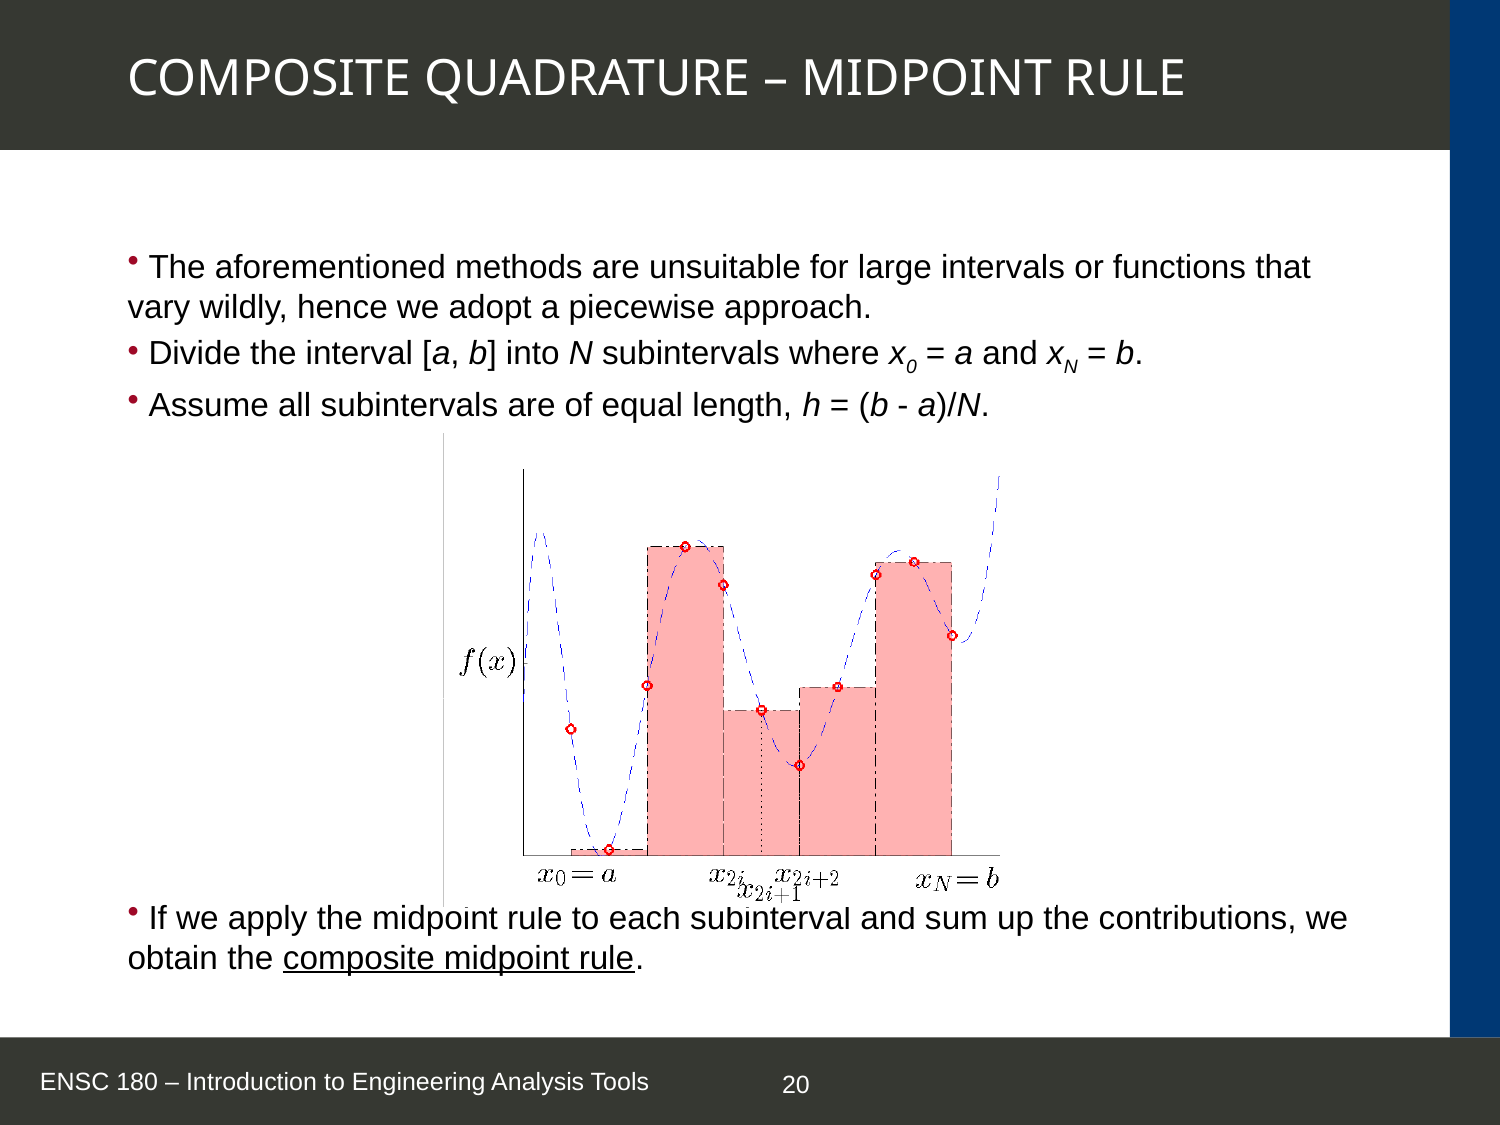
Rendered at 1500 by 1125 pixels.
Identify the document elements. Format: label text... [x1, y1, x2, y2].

list The aforementioned methods are unsuitable for large intervals or functions that vary wildly, hence we adopt a piecewise approach. Divide the interval [a, b] into N subintervals where x0 = a and xN = b. Assume all subintervals are of equal length, h = (b - a)/N. If we apply the midpoint rule to each subinterval and sum up the contributions, we obtain the composite midpoint rule. [112, 237, 1388, 1029]
footer ENSC 180 – Introduction to Engineering Analysis Tools [24, 1057, 740, 1113]
picture [443, 432, 1057, 907]
title COMPOSITE QUADRATURE – MIDPOINT RULE [112, 37, 1450, 138]
